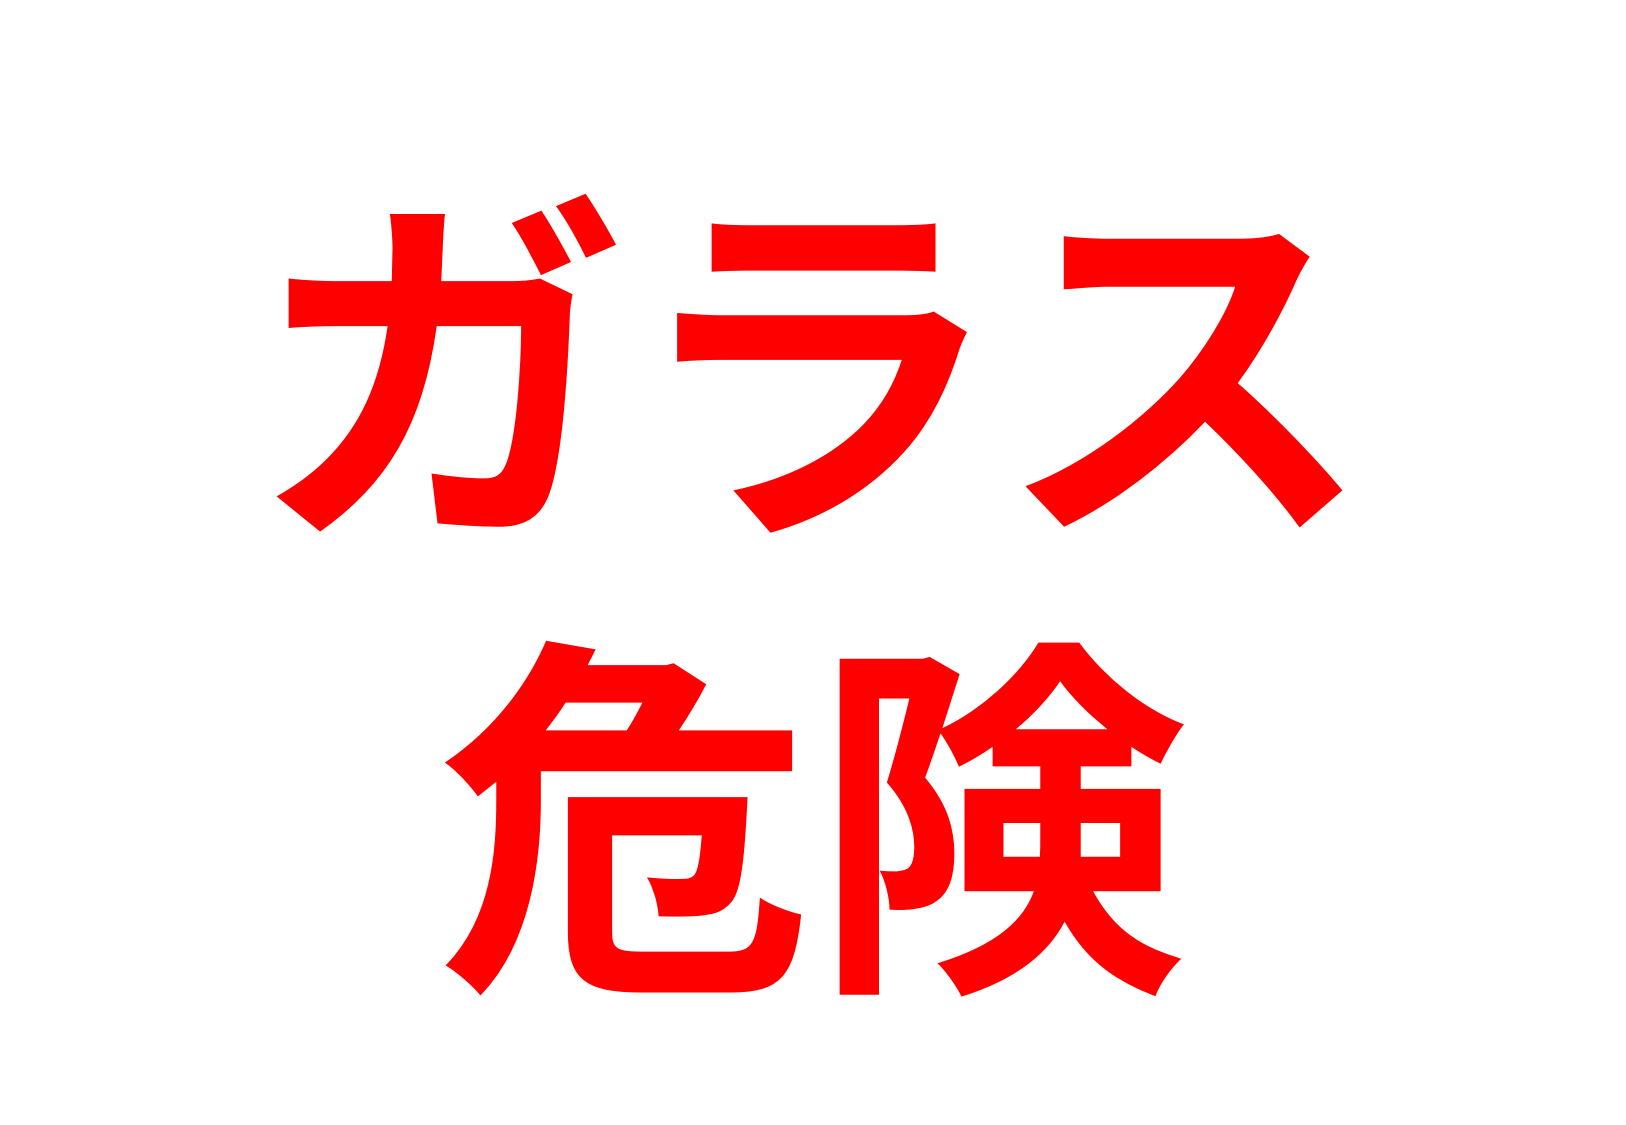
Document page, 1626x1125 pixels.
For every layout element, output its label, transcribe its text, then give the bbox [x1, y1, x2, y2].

text_box ガラス 危険 [0, 128, 1625, 1044]
